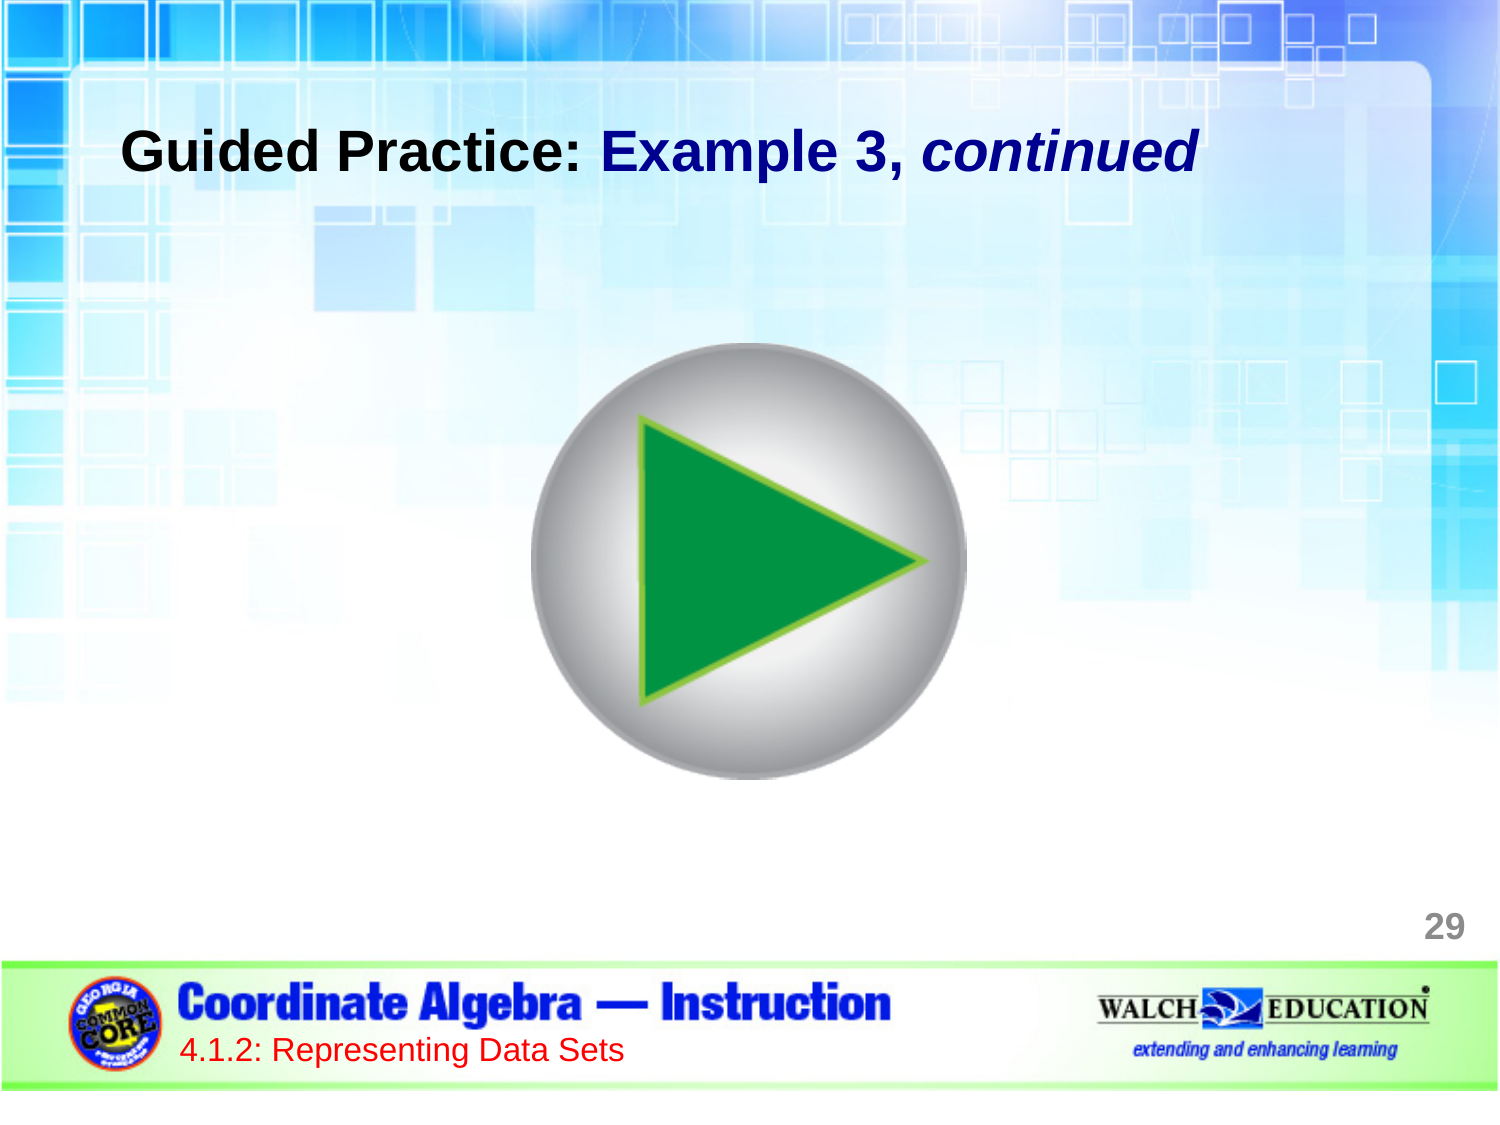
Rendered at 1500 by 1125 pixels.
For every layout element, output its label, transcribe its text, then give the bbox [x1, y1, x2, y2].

picture [1, 0, 1500, 1091]
subtitle Guided Practice: Example 3, continued [105, 105, 1394, 925]
slide_number 29 [1361, 901, 1481, 949]
list 4.1.2: Representing Data Sets [164, 1020, 1072, 1064]
